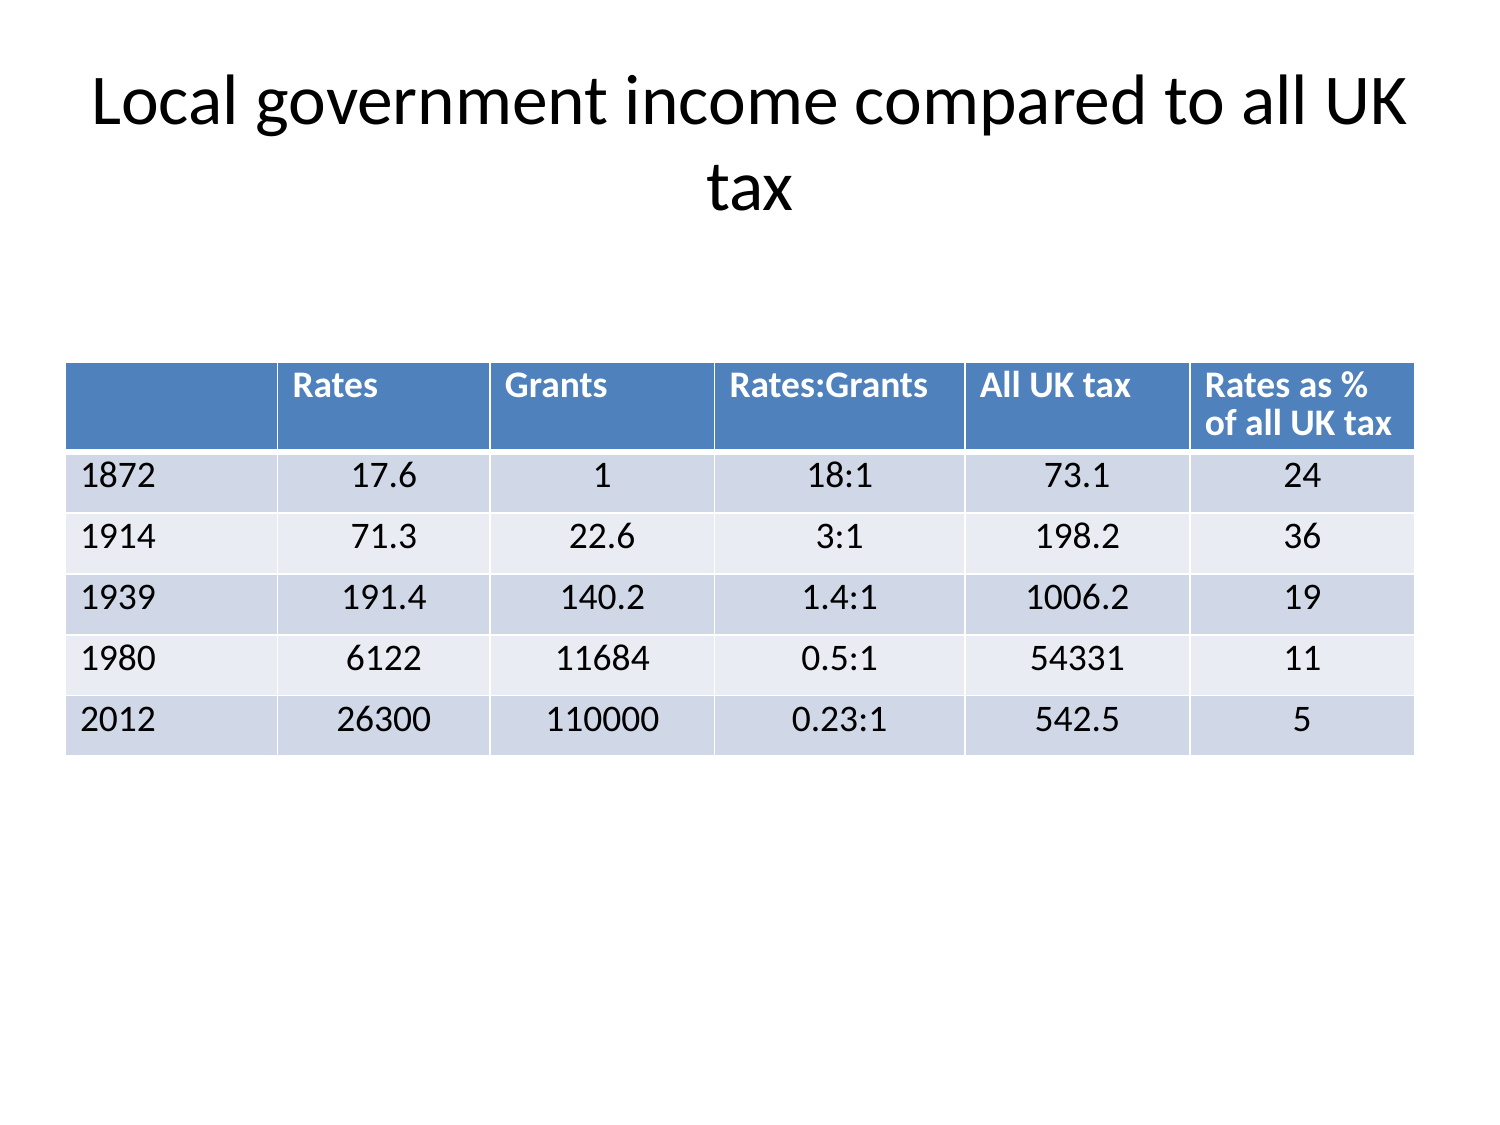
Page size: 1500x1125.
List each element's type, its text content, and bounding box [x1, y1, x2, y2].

table_cell 18:1 [715, 455, 964, 512]
table_cell 71.3 [278, 514, 489, 573]
table_cell 1980 [66, 636, 277, 695]
table_cell 6122 [278, 636, 489, 695]
table_header Rates as % of all UK tax [1191, 363, 1414, 449]
title Local government income compared to all UK tax [75, 45, 1425, 233]
table_cell 1006.2 [966, 575, 1189, 634]
table_header Rates:Grants [715, 363, 964, 449]
table_cell 17.6 [278, 455, 489, 512]
table_cell 11684 [491, 636, 714, 695]
table_header Grants [491, 363, 714, 449]
table_cell 3:1 [715, 514, 964, 573]
table_cell 198.2 [966, 514, 1189, 573]
table_cell 110000 [491, 696, 714, 755]
table_cell 1.4:1 [715, 575, 964, 634]
table_cell 1872 [66, 455, 277, 512]
table_cell 73.1 [966, 455, 1189, 512]
table_cell 1914 [66, 514, 277, 573]
table_cell 1 [491, 455, 714, 512]
table_cell 24 [1191, 455, 1414, 512]
table_cell 0.5:1 [715, 636, 964, 695]
table_cell 542.5 [966, 696, 1189, 755]
table_cell 191.4 [278, 575, 489, 634]
table_header All UK tax [966, 363, 1189, 449]
table_cell 0.23:1 [715, 696, 964, 755]
table_cell 54331 [966, 636, 1189, 695]
table_cell 1939 [66, 575, 277, 634]
table_cell 2012 [66, 696, 277, 755]
table_header Rates [278, 363, 489, 449]
table_cell 36 [1191, 514, 1414, 573]
table_cell 19 [1191, 575, 1414, 634]
table_cell 5 [1191, 696, 1414, 755]
table_cell 140.2 [491, 575, 714, 634]
table_cell 22.6 [491, 514, 714, 573]
table_header [66, 363, 277, 449]
table_cell 26300 [278, 696, 489, 755]
table_cell 11 [1191, 636, 1414, 695]
